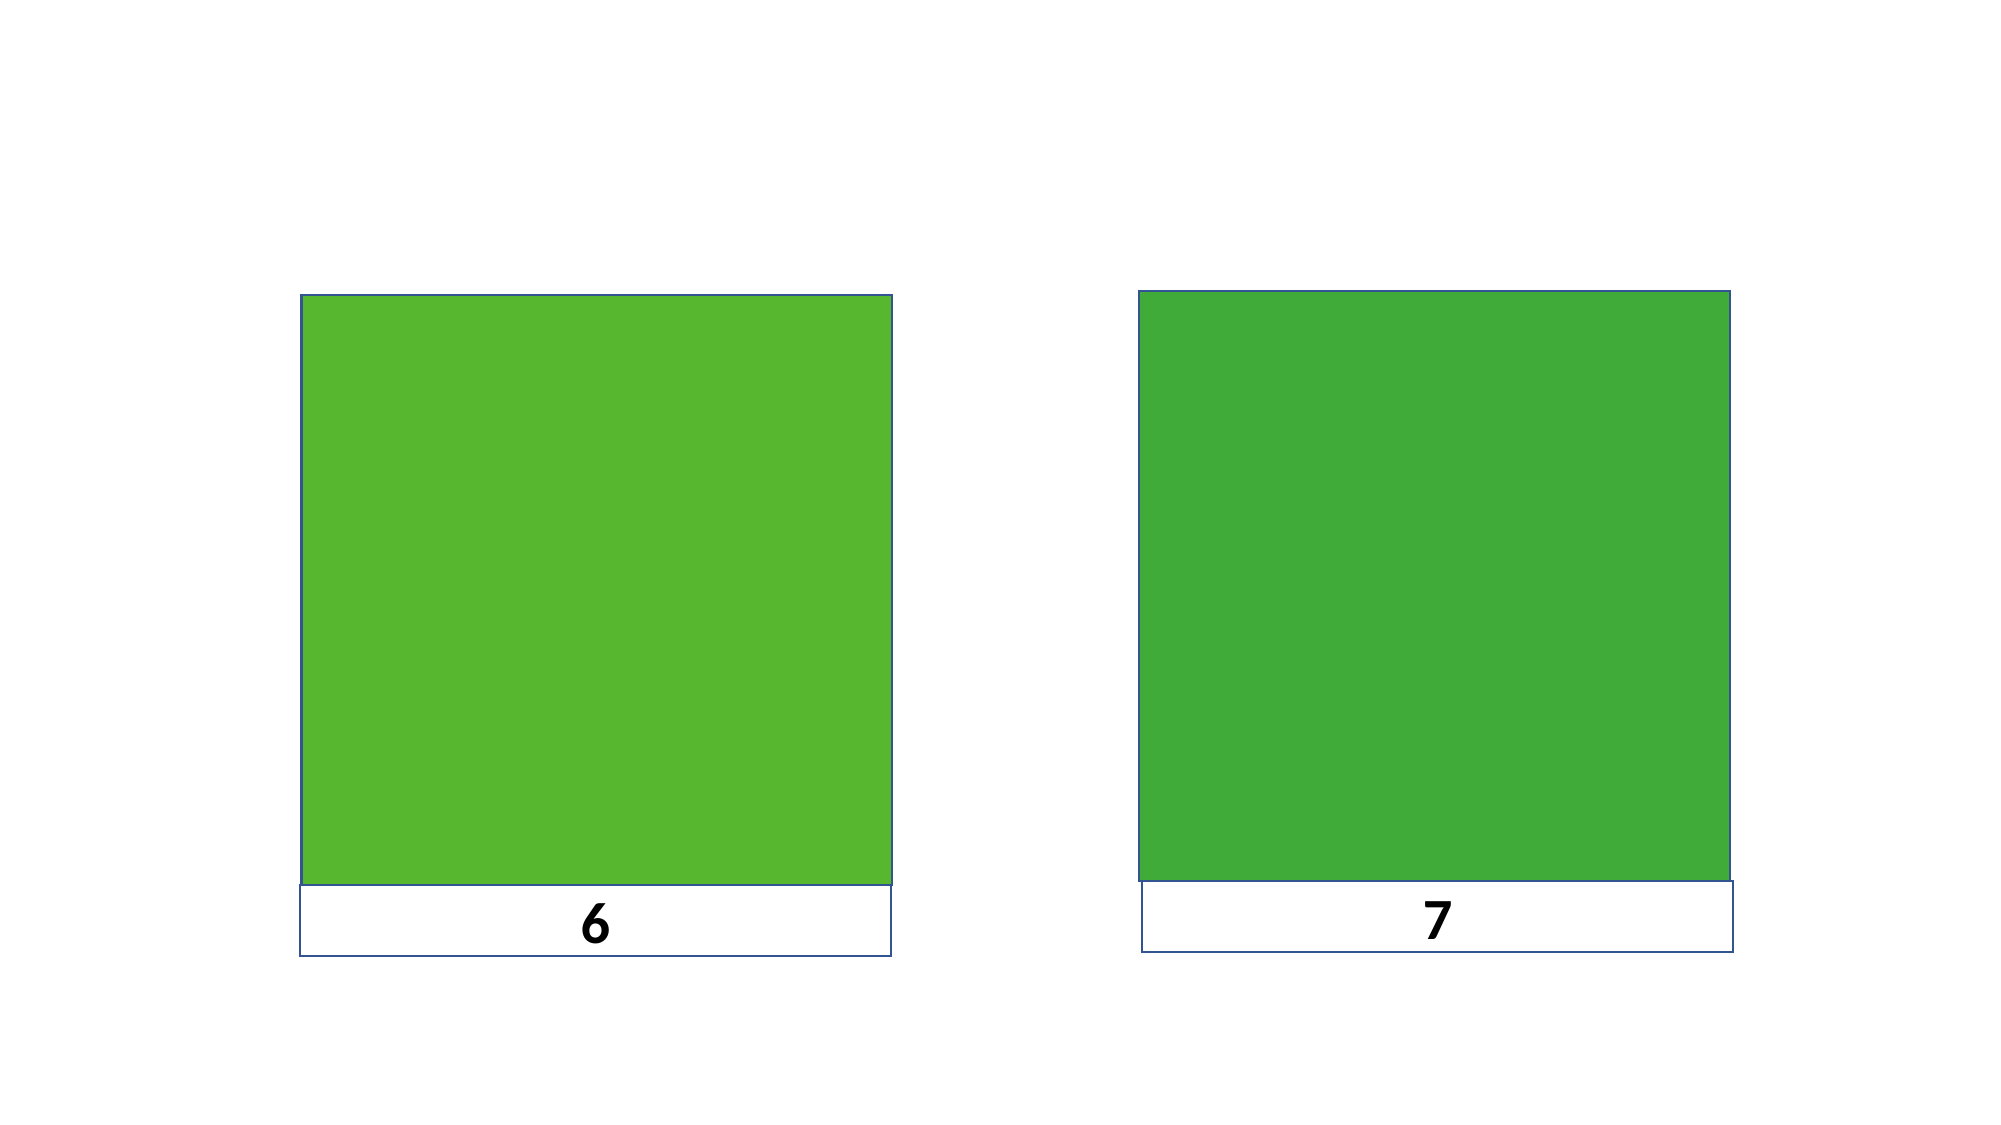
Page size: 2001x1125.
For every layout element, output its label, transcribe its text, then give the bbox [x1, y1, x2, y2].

text_box 6 [299, 884, 892, 957]
text_box [1138, 290, 1731, 882]
text_box 7 [1141, 880, 1734, 953]
text_box [300, 294, 893, 886]
